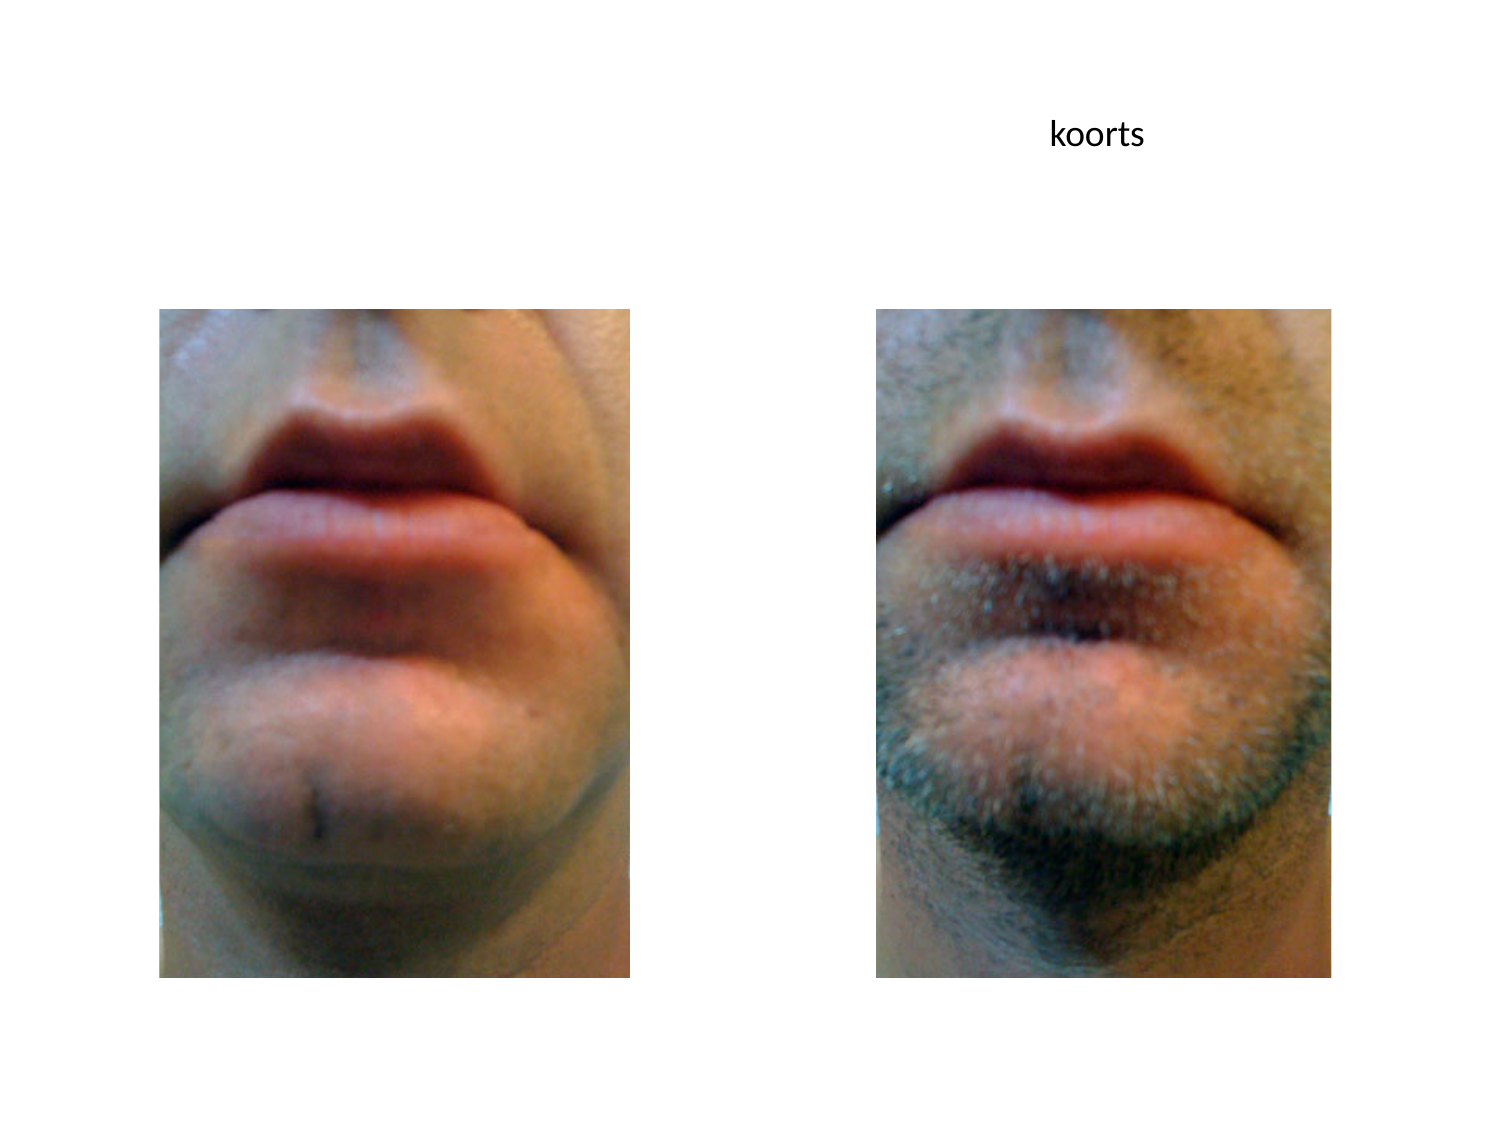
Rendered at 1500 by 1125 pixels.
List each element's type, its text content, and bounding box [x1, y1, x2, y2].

text_box koorts [856, 101, 1329, 162]
picture [159, 309, 630, 978]
picture [875, 309, 1332, 978]
